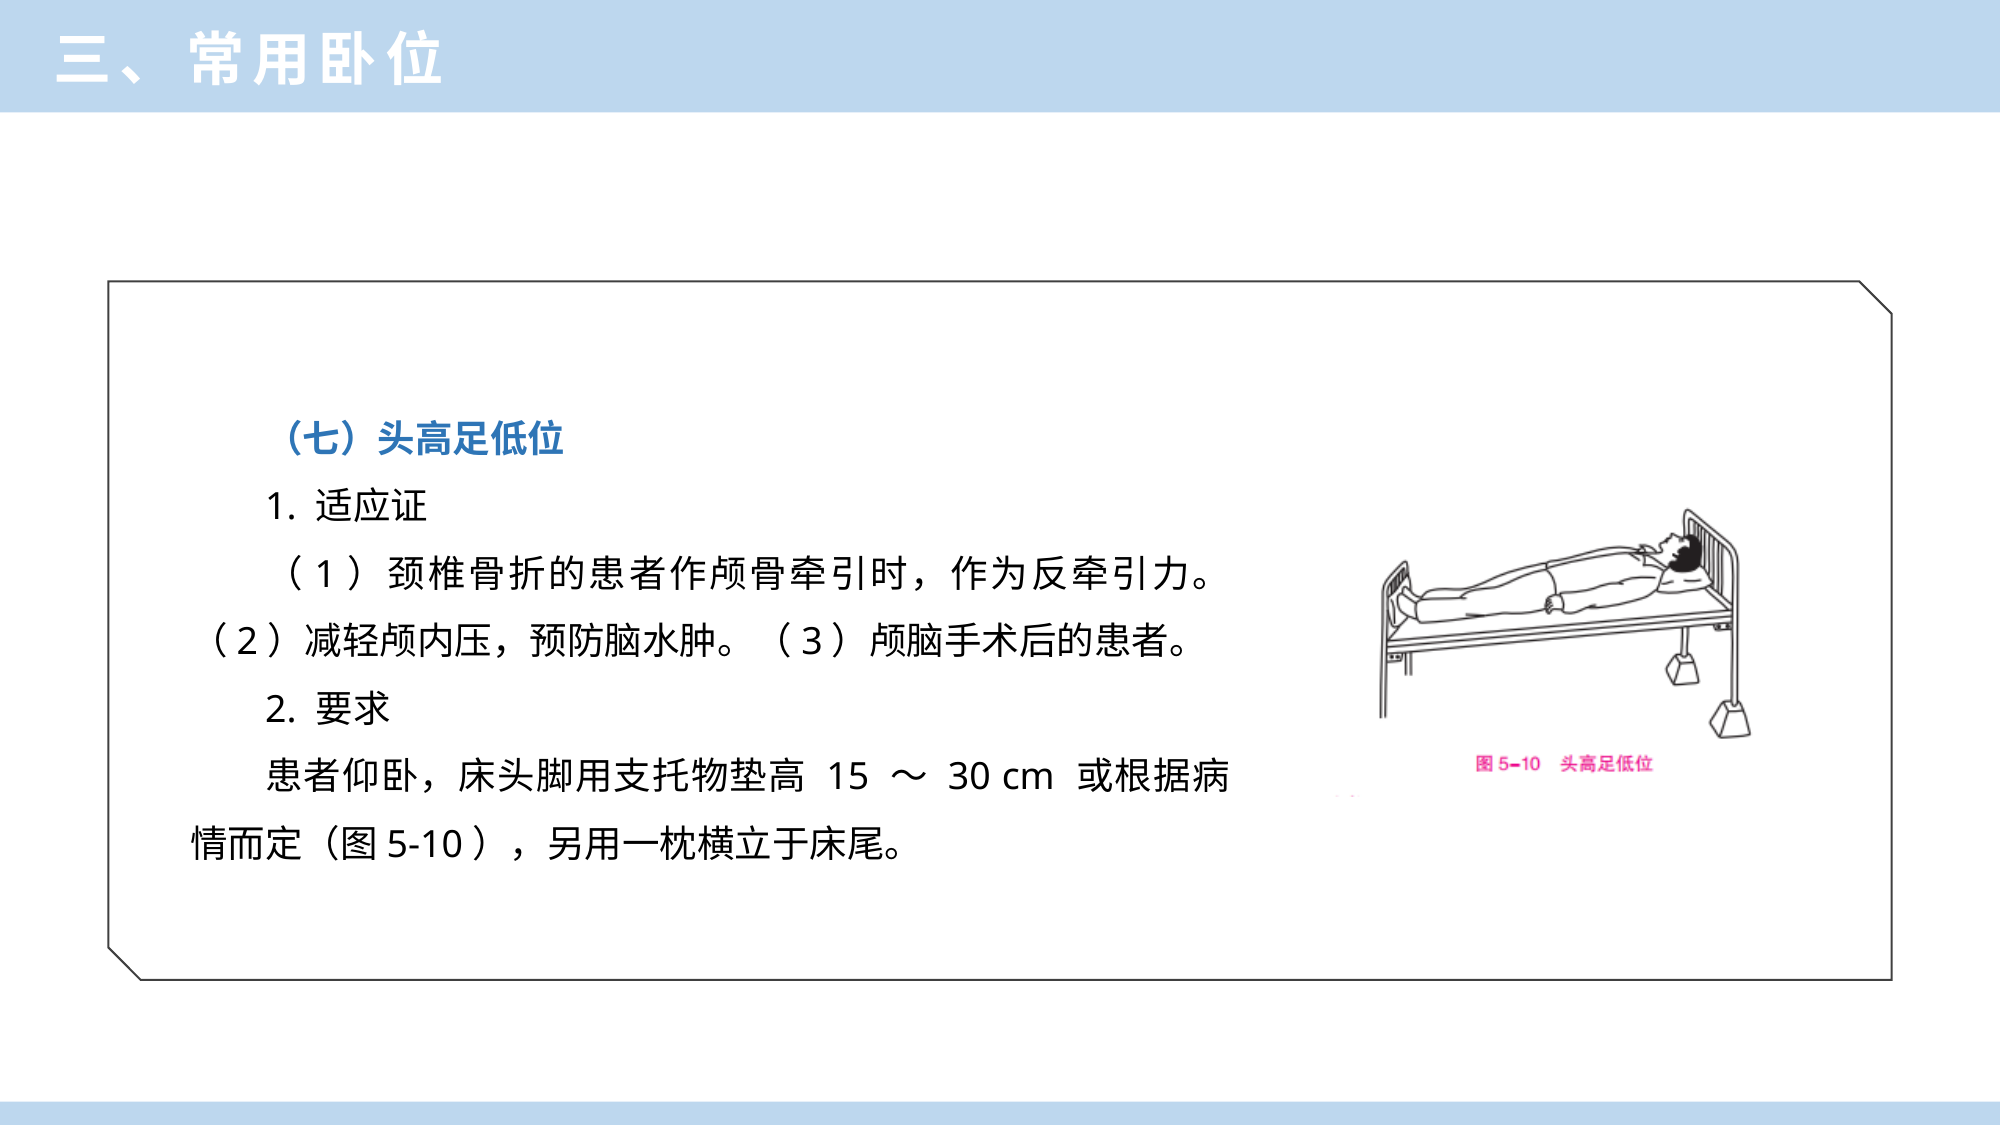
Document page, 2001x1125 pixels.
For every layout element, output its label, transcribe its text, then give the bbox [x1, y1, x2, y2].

picture [1322, 497, 1765, 797]
text_box [107, 280, 1893, 981]
text_box 三、常用卧位 [41, 16, 456, 98]
text_box （七）头高足低位 1. 适应证 （1）颈椎骨折的患者作颅骨牵引时，作为反牵引力。（2）减轻颅内压，预防脑水肿。（3）颅脑手术后的患者。 2. 要求 患者仰卧，床头脚用支托物垫高 15 ～ 30 cm 或根据病情而定（图5-10），另用一枕横立于床尾。 [175, 384, 1245, 872]
